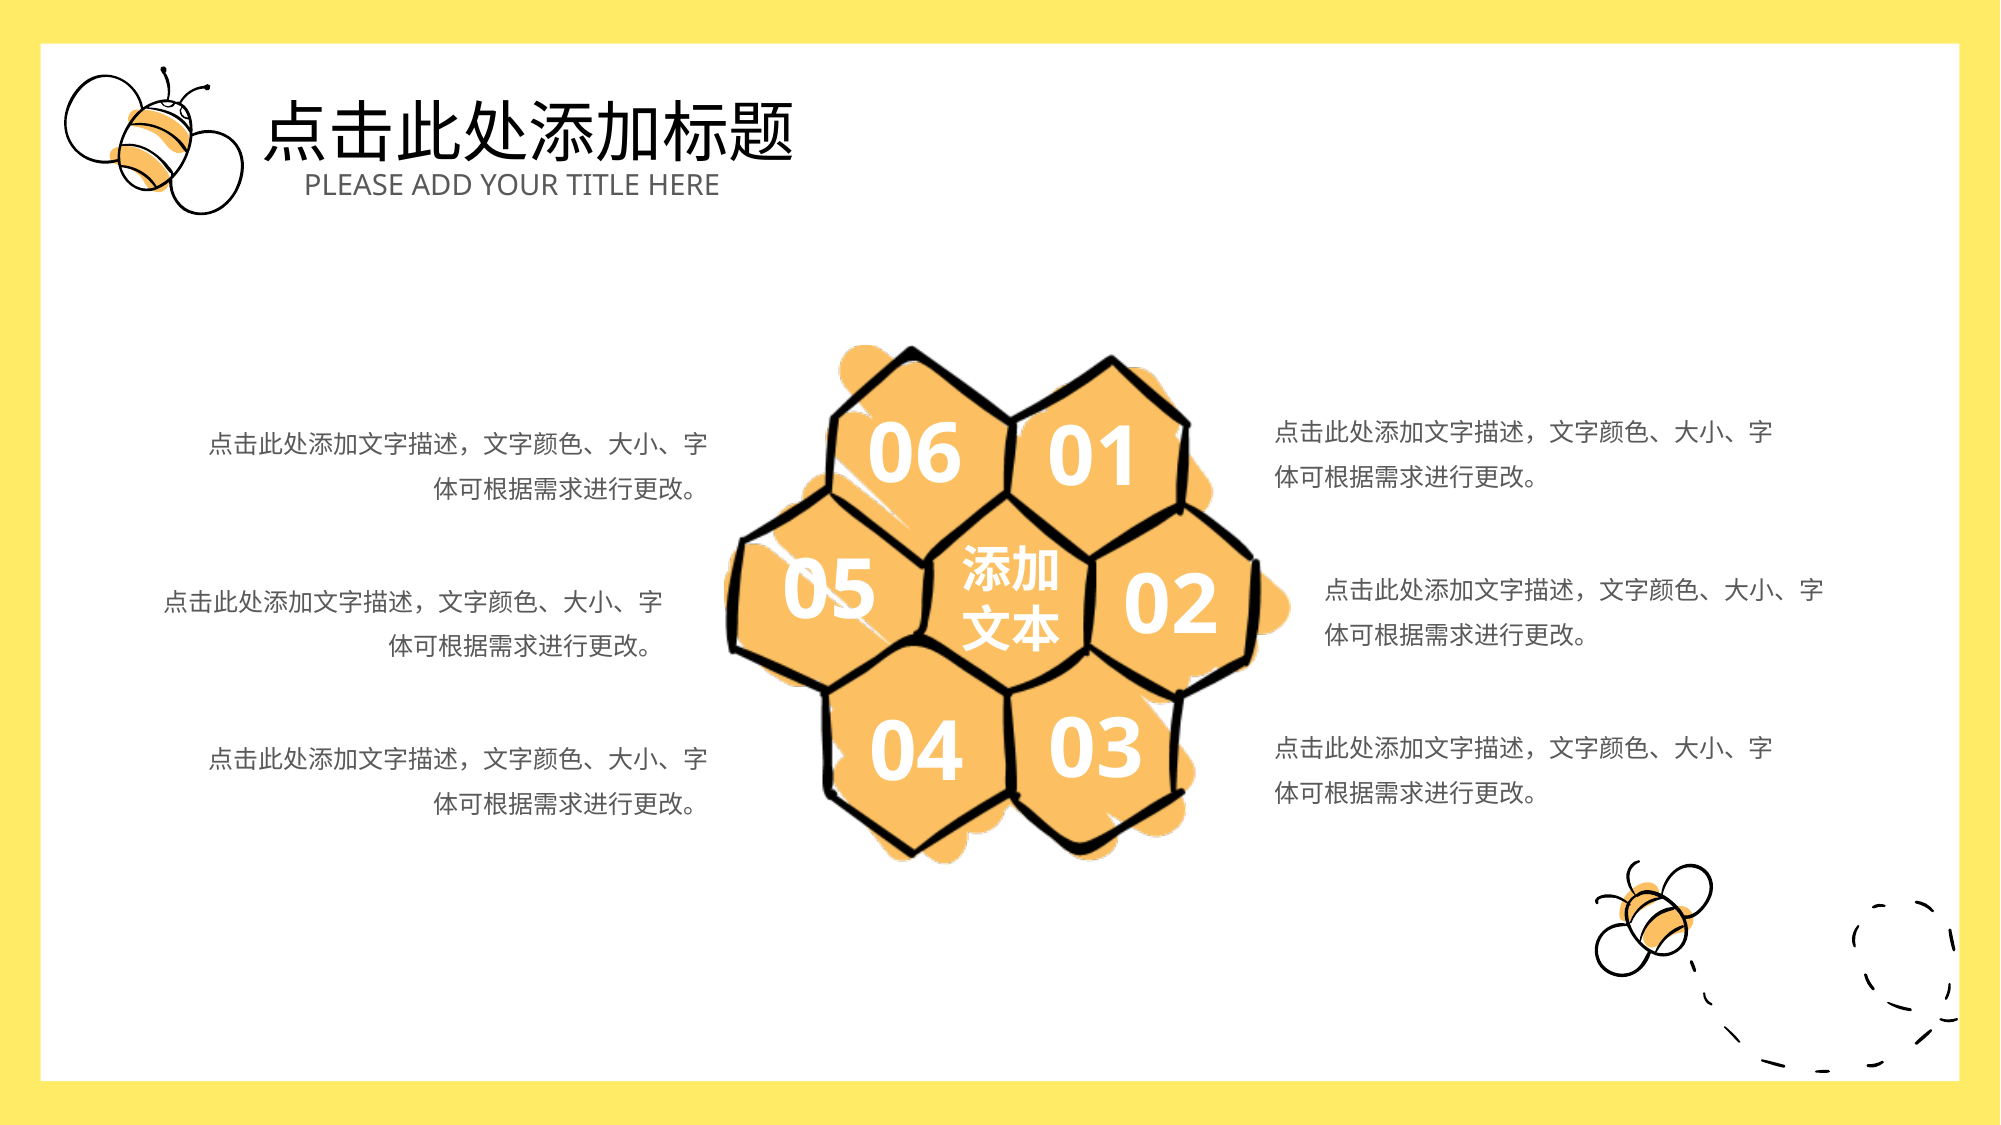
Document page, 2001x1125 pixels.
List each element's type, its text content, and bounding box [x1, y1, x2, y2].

text_box 点击此处添加文字描述，文字颜色、大小、字体可根据需求进行更改。 [138, 563, 679, 669]
text_box 点击此处添加文字描述，文字颜色、大小、字体可根据需求进行更改。 [184, 721, 724, 826]
text_box 点击此处添加文字描述，文字颜色、大小、字体可根据需求进行更改。 [1309, 552, 1850, 657]
picture [63, 65, 245, 216]
picture [1594, 739, 1990, 1073]
text_box 点击此处添加标题 [247, 82, 842, 177]
text_box PLEASE ADD YOUR TITLE HERE [289, 158, 736, 209]
picture [724, 345, 1291, 866]
text_box 点击此处添加文字描述，文字颜色、大小、字体可根据需求进行更改。 [184, 406, 724, 511]
text_box 点击此处添加文字描述，文字颜色、大小、字体可根据需求进行更改。 [1291, 710, 1800, 815]
text_box 点击此处添加文字描述，文字颜色、大小、字体可根据需求进行更改。 [1291, 394, 1800, 500]
